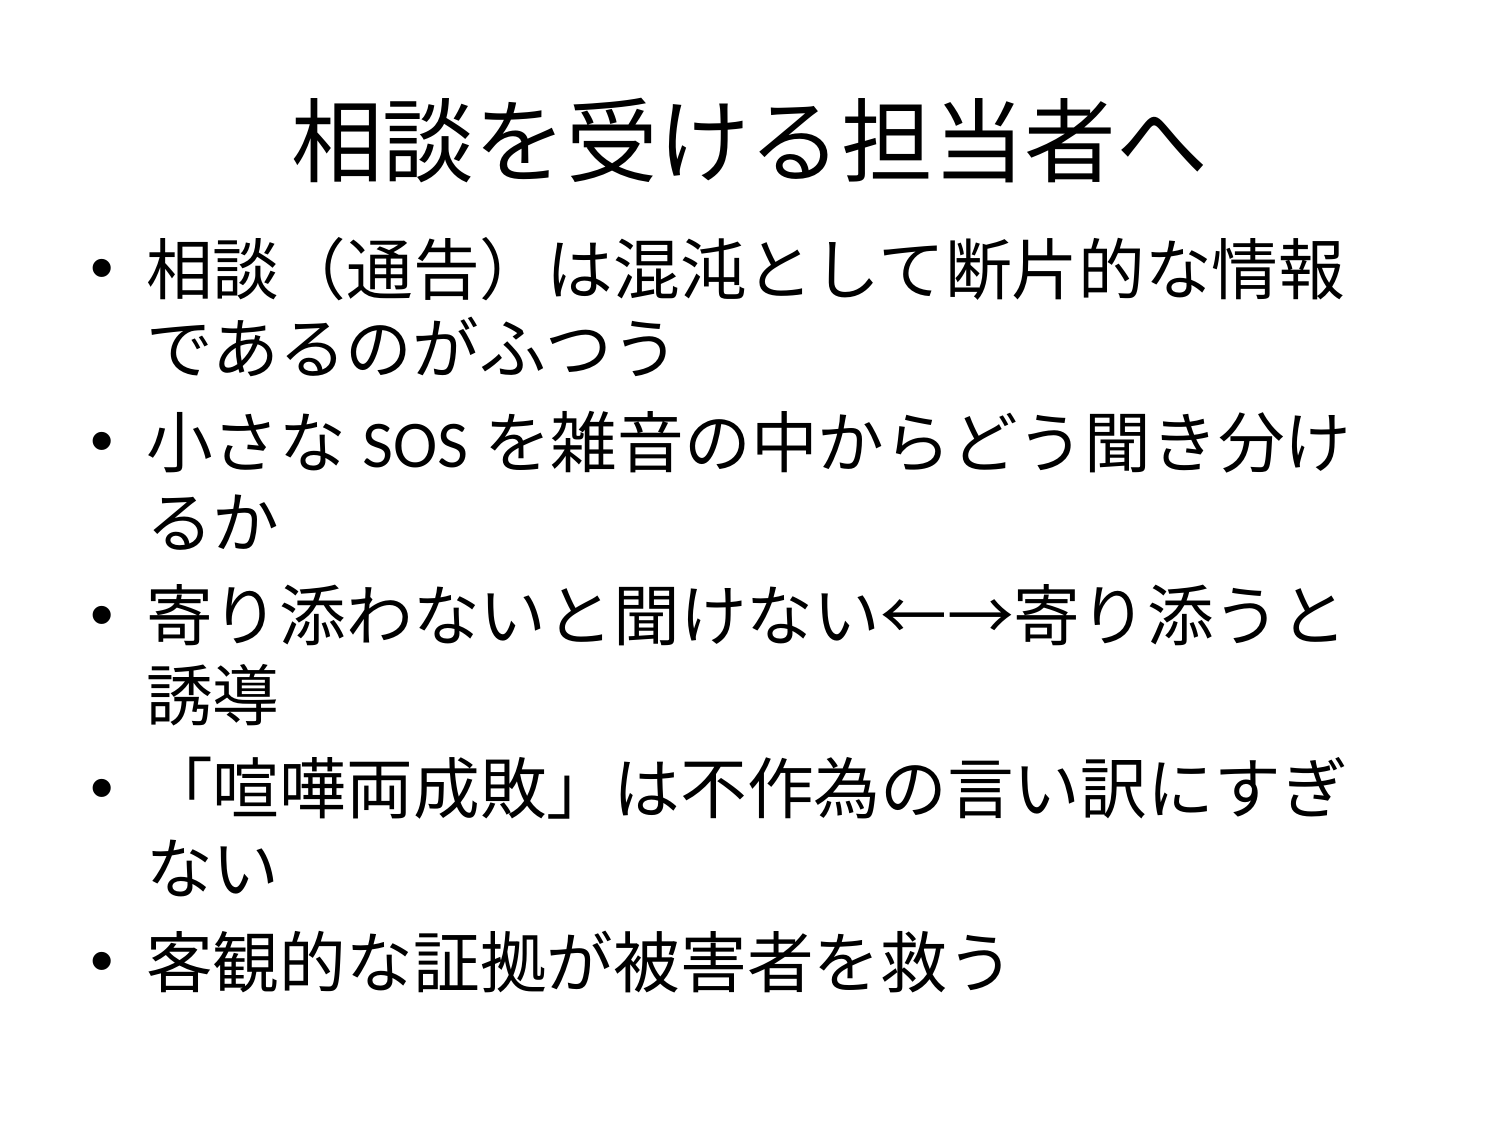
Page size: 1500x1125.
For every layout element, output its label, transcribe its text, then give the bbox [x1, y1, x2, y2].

title 相談を受ける担当者へ [75, 45, 1425, 219]
list 相談（通告）は混沌として断片的な情報であるのがふつう 小さなSOSを雑音の中からどう聞き分けるか 寄り添わないと聞けない←→寄り添うと誘導 「喧嘩両成敗」は不作為の言い訳にすぎない 客観的な証拠が被害者を救う [75, 219, 1425, 1005]
